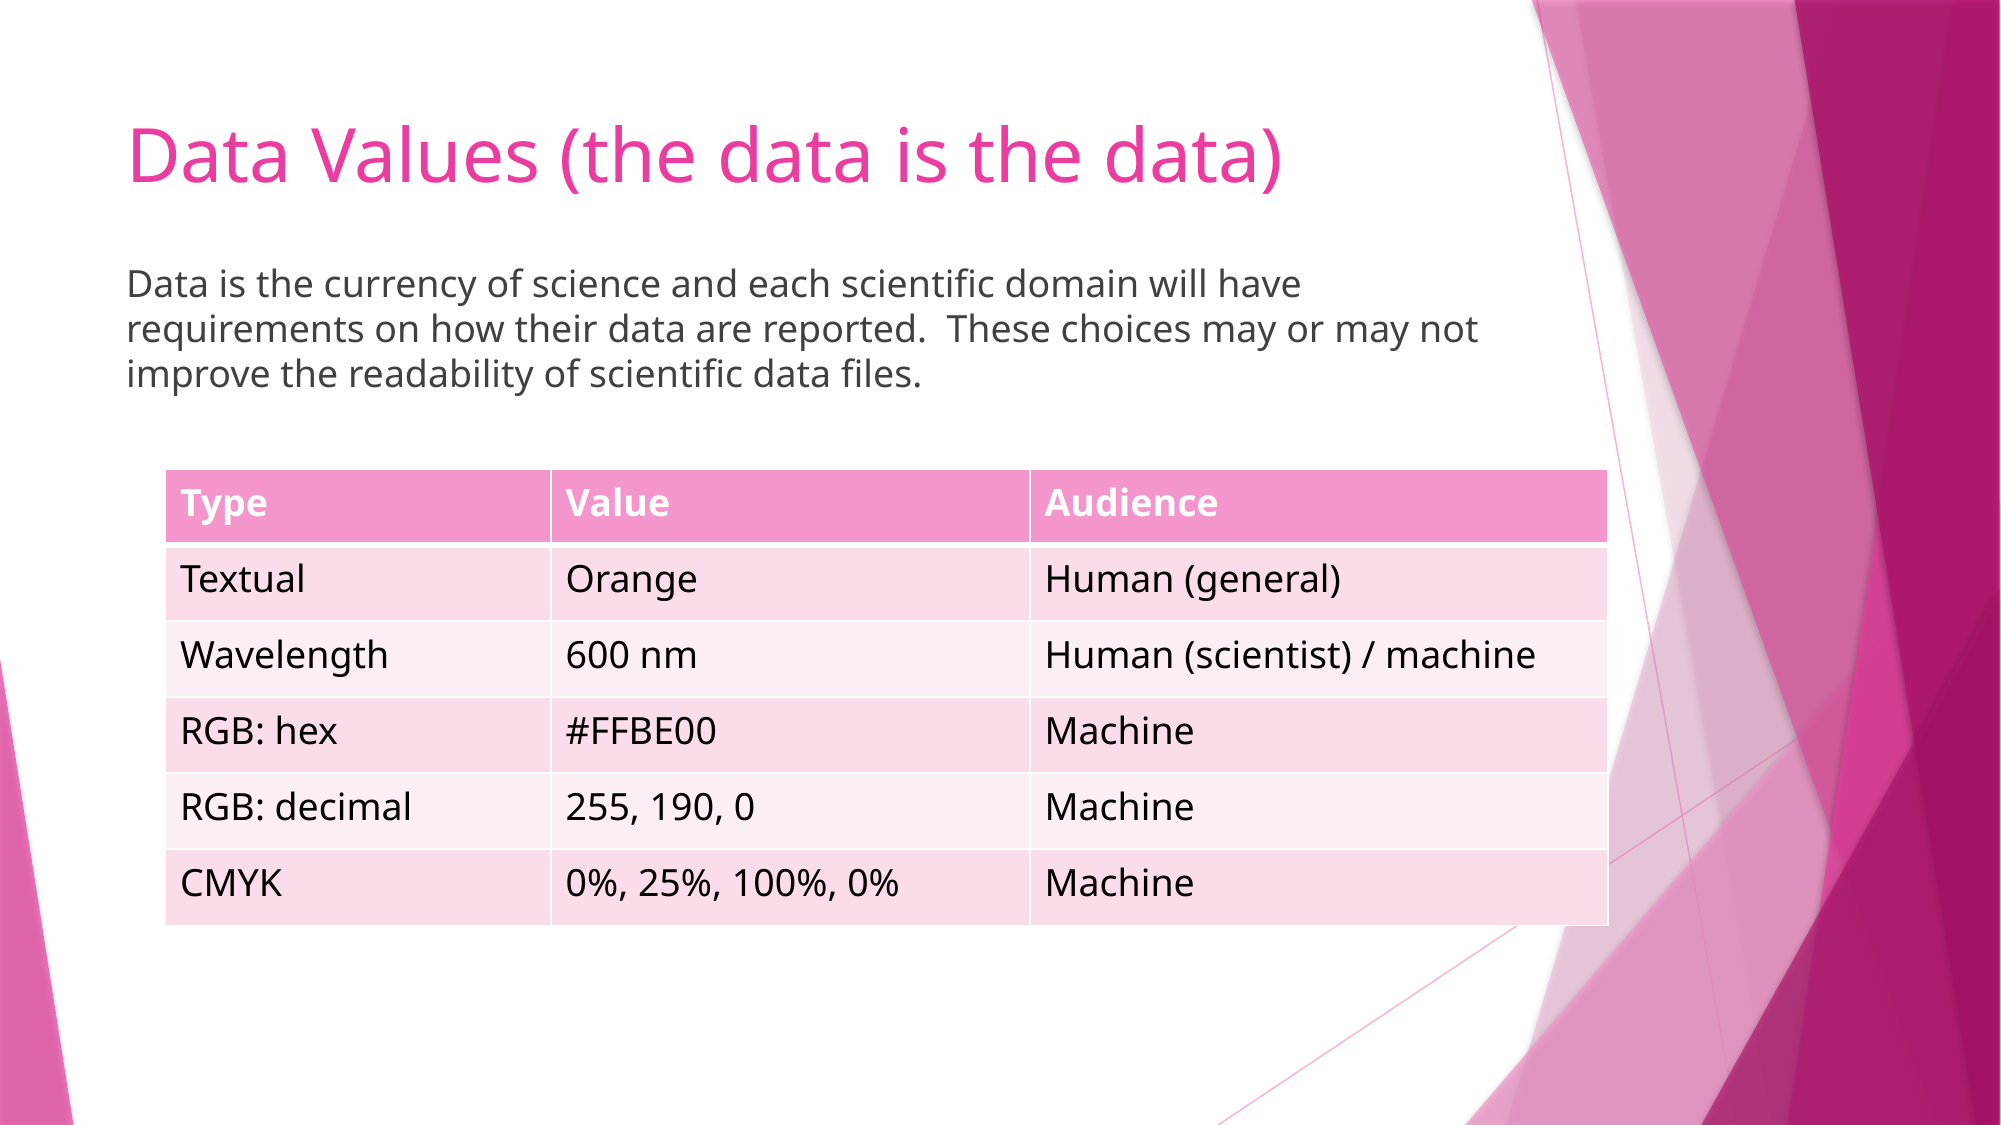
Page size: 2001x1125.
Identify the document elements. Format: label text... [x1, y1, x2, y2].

table_header Value [552, 470, 1029, 542]
table_cell Machine [1031, 774, 1607, 848]
table_cell RGB: hex [166, 698, 550, 772]
table_cell Wavelength [166, 622, 550, 696]
table_cell 600 nm [552, 622, 1029, 696]
title Data Values (the data is the data) [111, 99, 1522, 251]
list Data is the currency of science and each scientific domain will have requirements on how their data are reported. These choices may or may not improve the readability of scientific data files. [111, 251, 1522, 889]
table_cell CMYK [166, 850, 550, 925]
table_cell 255, 190, 0 [552, 774, 1029, 848]
table_header Type [166, 470, 550, 542]
table_cell RGB: decimal [166, 774, 550, 848]
table_cell Human (scientist) / machine [1031, 622, 1607, 696]
table_header Audience [1031, 470, 1607, 542]
table_cell Textual [166, 548, 550, 620]
table_cell Human (general) [1031, 548, 1607, 620]
table_cell #FFBE00 [552, 698, 1029, 772]
table_cell Machine [1031, 850, 1607, 925]
table_cell Machine [1031, 698, 1607, 772]
table_cell 0%, 25%, 100%, 0% [552, 850, 1029, 925]
table_cell Orange [552, 548, 1029, 620]
